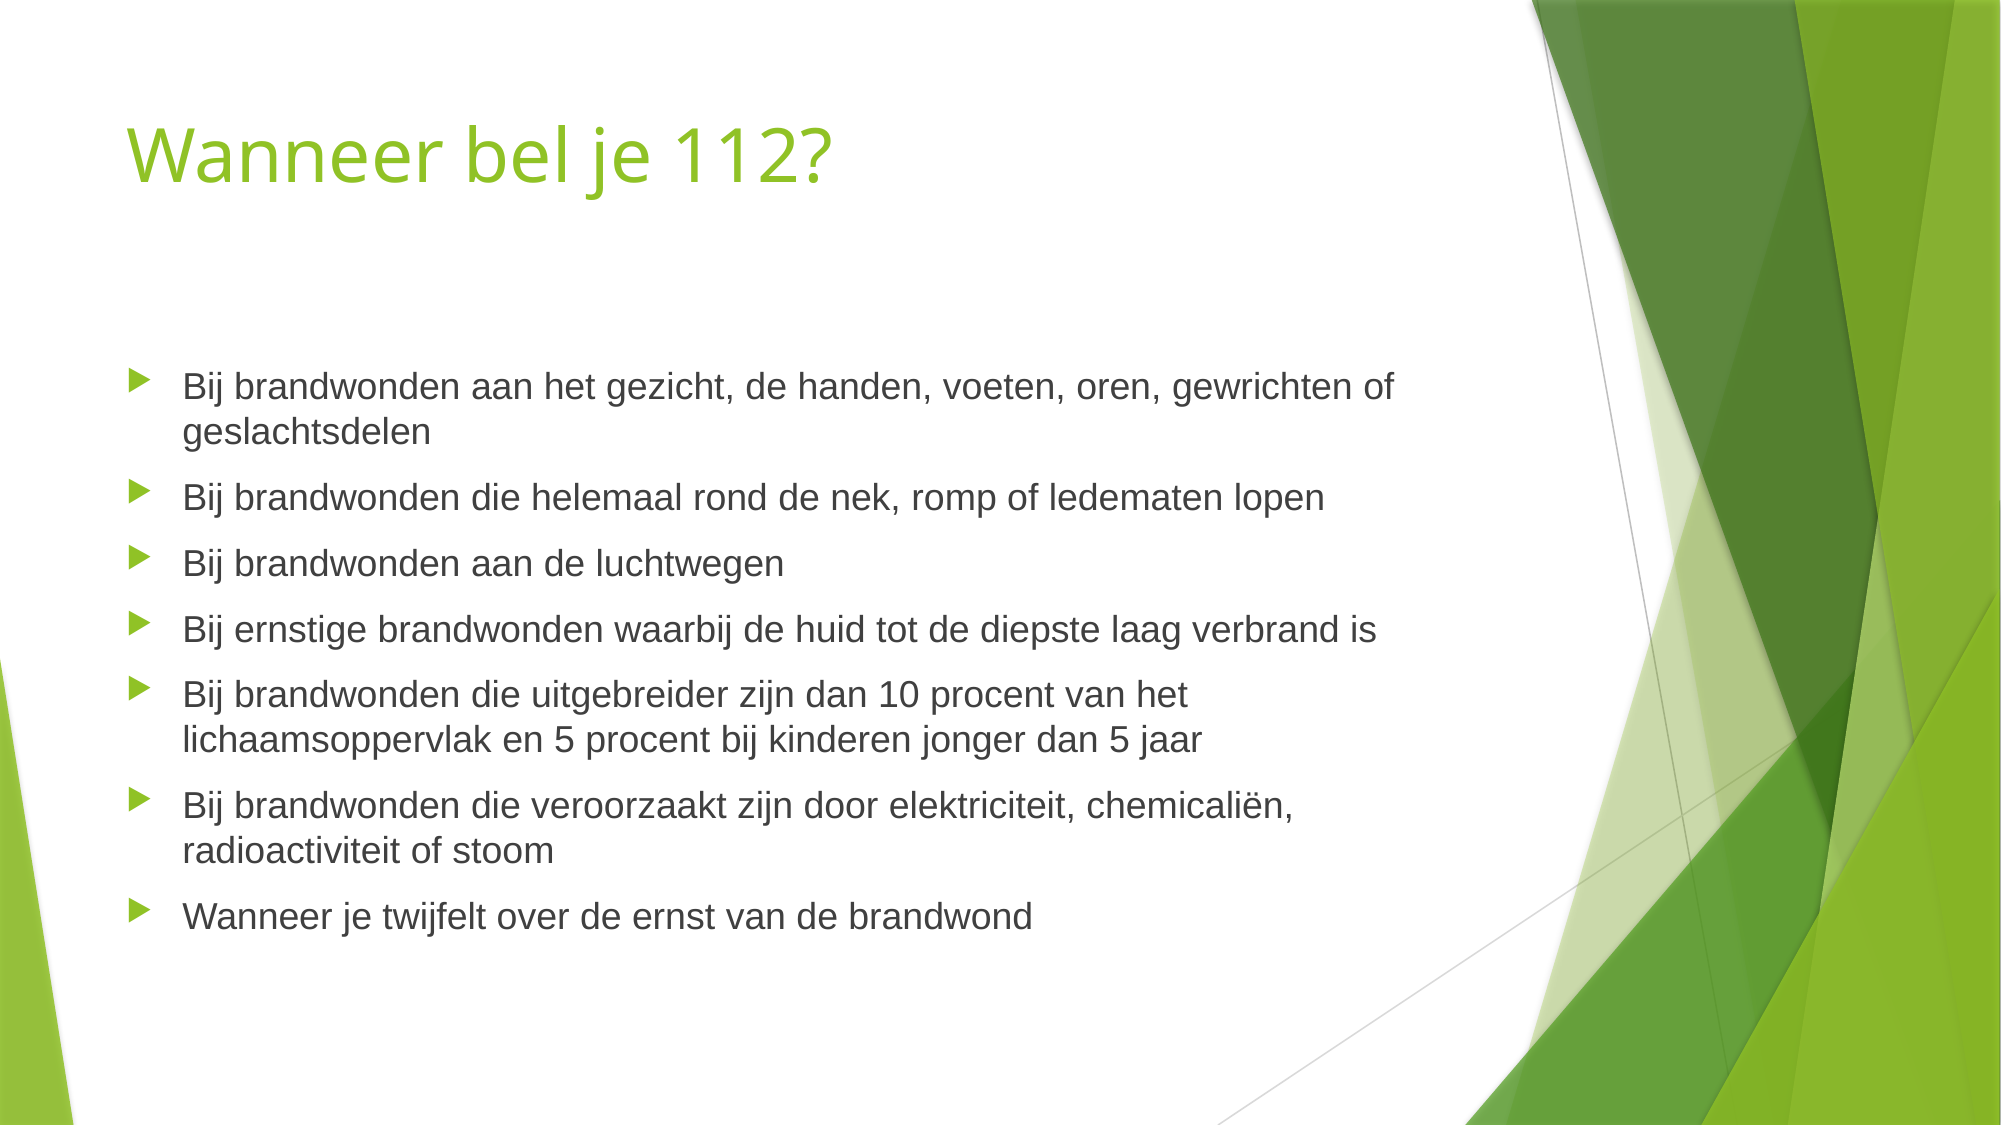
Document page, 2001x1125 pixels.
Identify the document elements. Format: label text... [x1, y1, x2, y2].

title Wanneer bel je 112? [111, 99, 1522, 317]
list Bij brandwonden aan het gezicht, de handen, voeten, oren, gewrichten of geslachtsdelen Bij brandwonden die helemaal rond de nek, romp of ledematen lopen Bij brandwonden aan de luchtwegen Bij ernstige brandwonden waarbij de huid tot de diepste laag verbrand is Bij brandwonden die uitgebreider zijn dan 10 procent van het lichaamsoppervlak en 5 procent bij kinderen jonger dan 5 jaar Bij brandwonden die veroorzaakt zijn door elektriciteit, chemicaliën, radioactiviteit of stoom Wanneer je twijfelt over de ernst van de brandwond [111, 354, 1522, 992]
